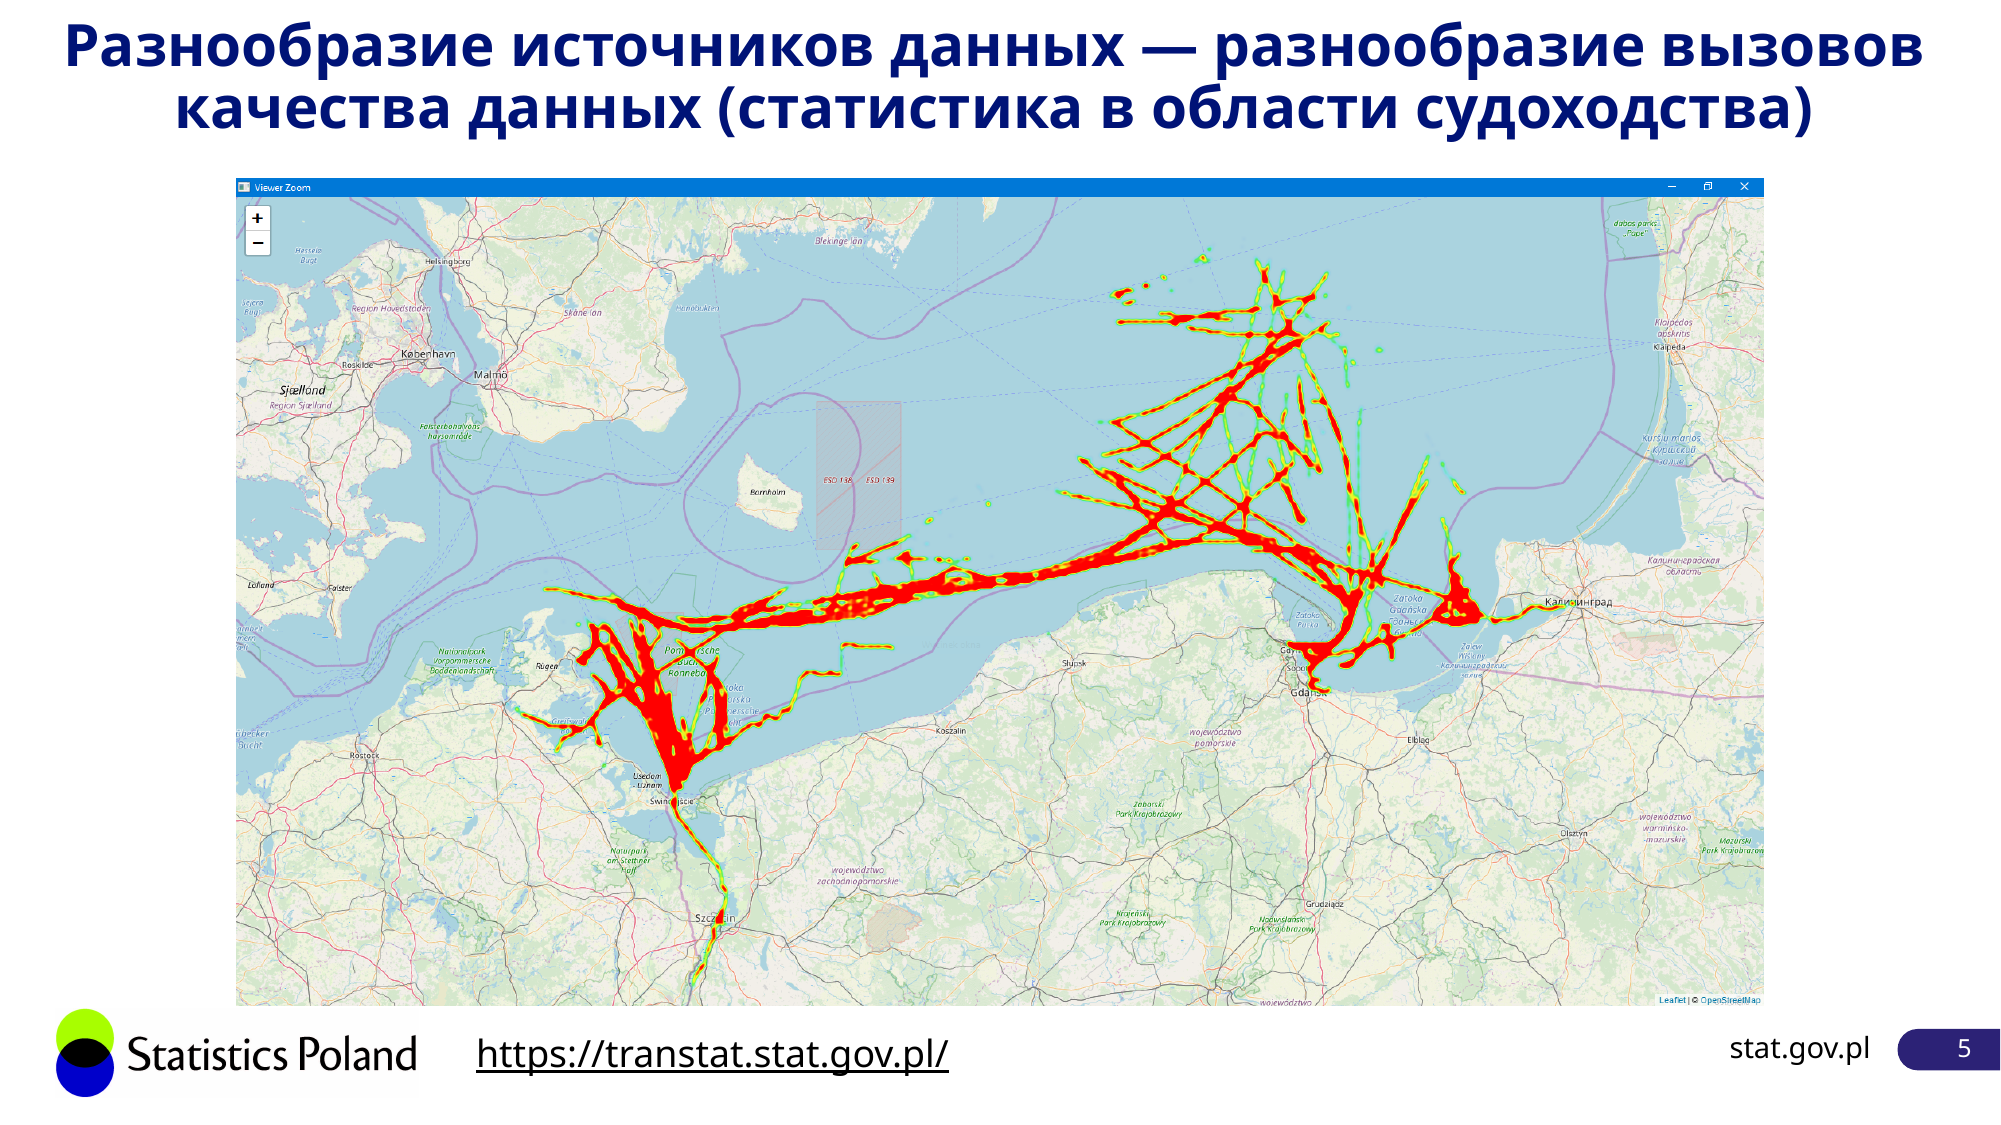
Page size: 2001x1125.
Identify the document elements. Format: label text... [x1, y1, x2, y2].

picture [55, 1008, 419, 1098]
text_box https://transtat.stat.gov.pl/ [461, 1022, 974, 1089]
footer stat.gov.pl [418, 1005, 1886, 1094]
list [236, 178, 1764, 1006]
title Разнообразие источников данных — разнообразие вызовов качества данных (статистика в области судоходства) [31, 31, 1957, 150]
